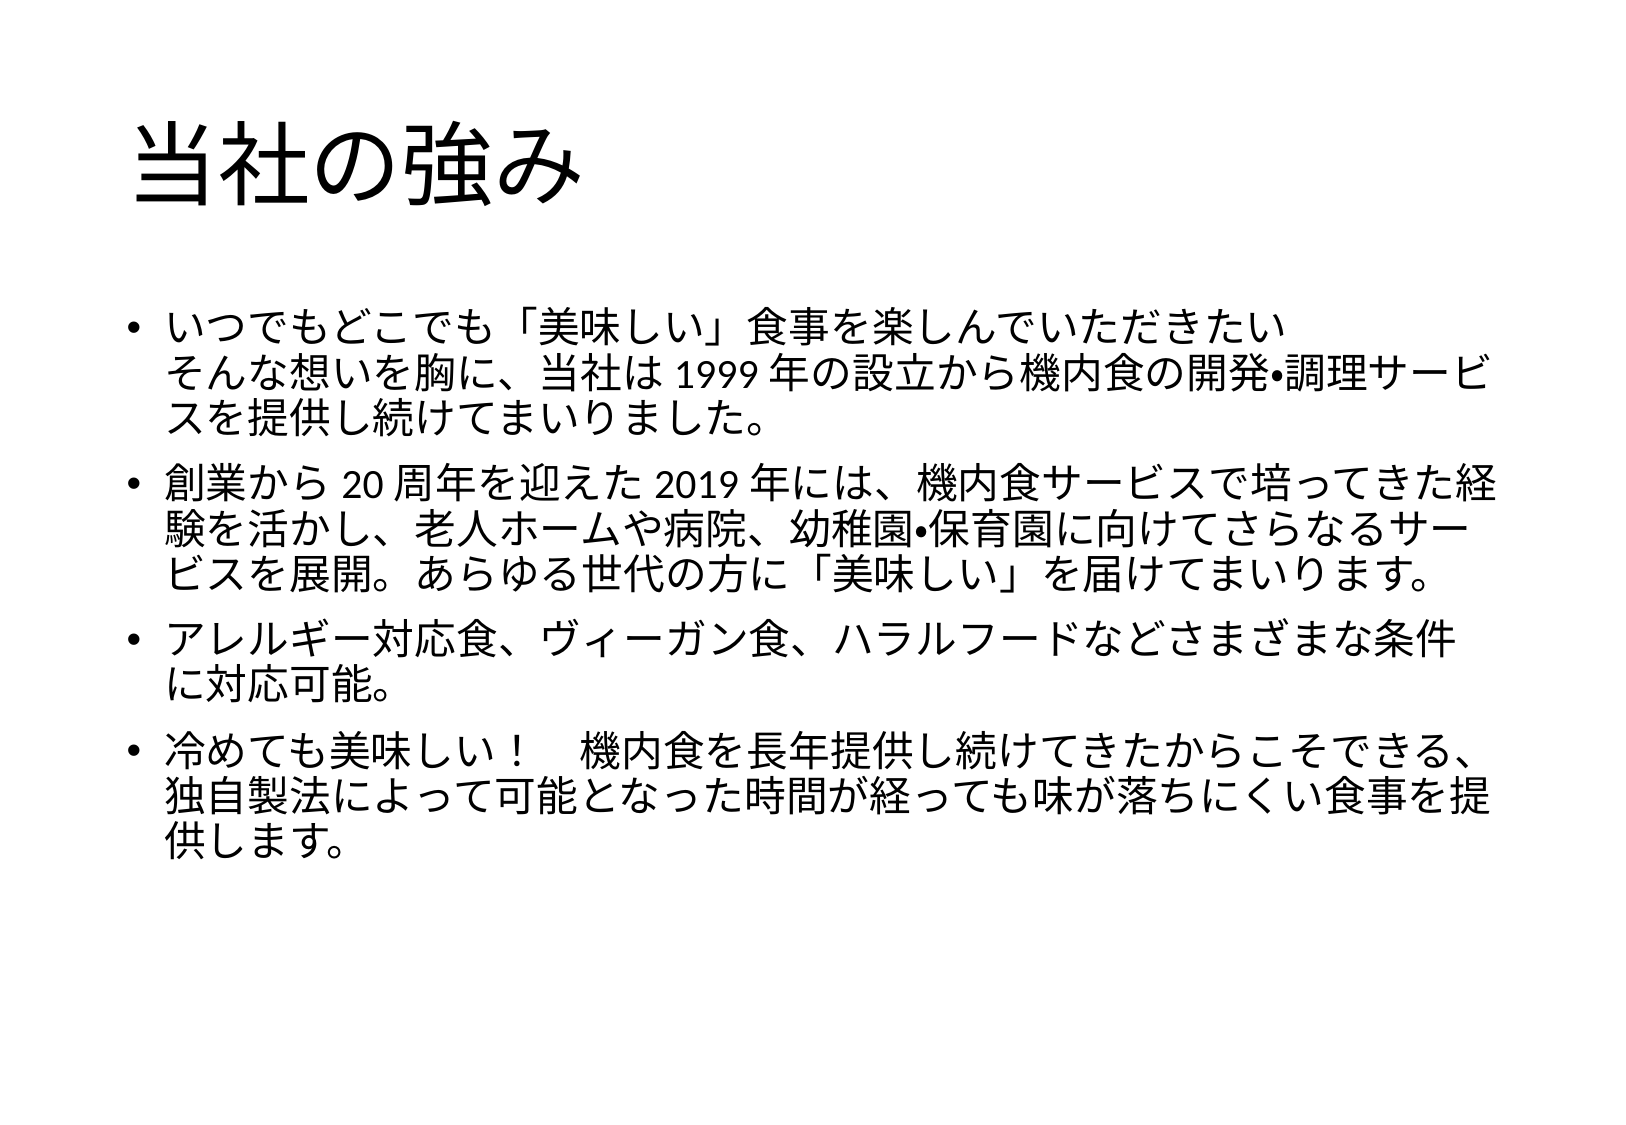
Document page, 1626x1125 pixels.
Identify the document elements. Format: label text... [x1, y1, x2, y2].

list いつでもどこでも「美味しい」食事を楽しんでいただきたい そんな想いを胸に、当社は1999年の設立から機内食の開発・調理サービスを提供し続けてまいりました。 創業から20周年を迎えた2019年には、機内食サービスで培ってきた経験を活かし、老人ホームや病院、幼稚園・保育園に向けてさらなるサービスを展開。あらゆる世代の方に「美味しい」を届けてまいります。 アレルギー対応食、ヴィーガン食、ハラルフードなどさまざまな条件に対応可能。 冷めても美味しい！ 機内食を長年提供し続けてきたからこそできる、独自製法によって可能となった時間が経っても味が落ちにくい食事を提供します。 [111, 299, 1514, 1014]
title 当社の強み [111, 59, 1514, 278]
